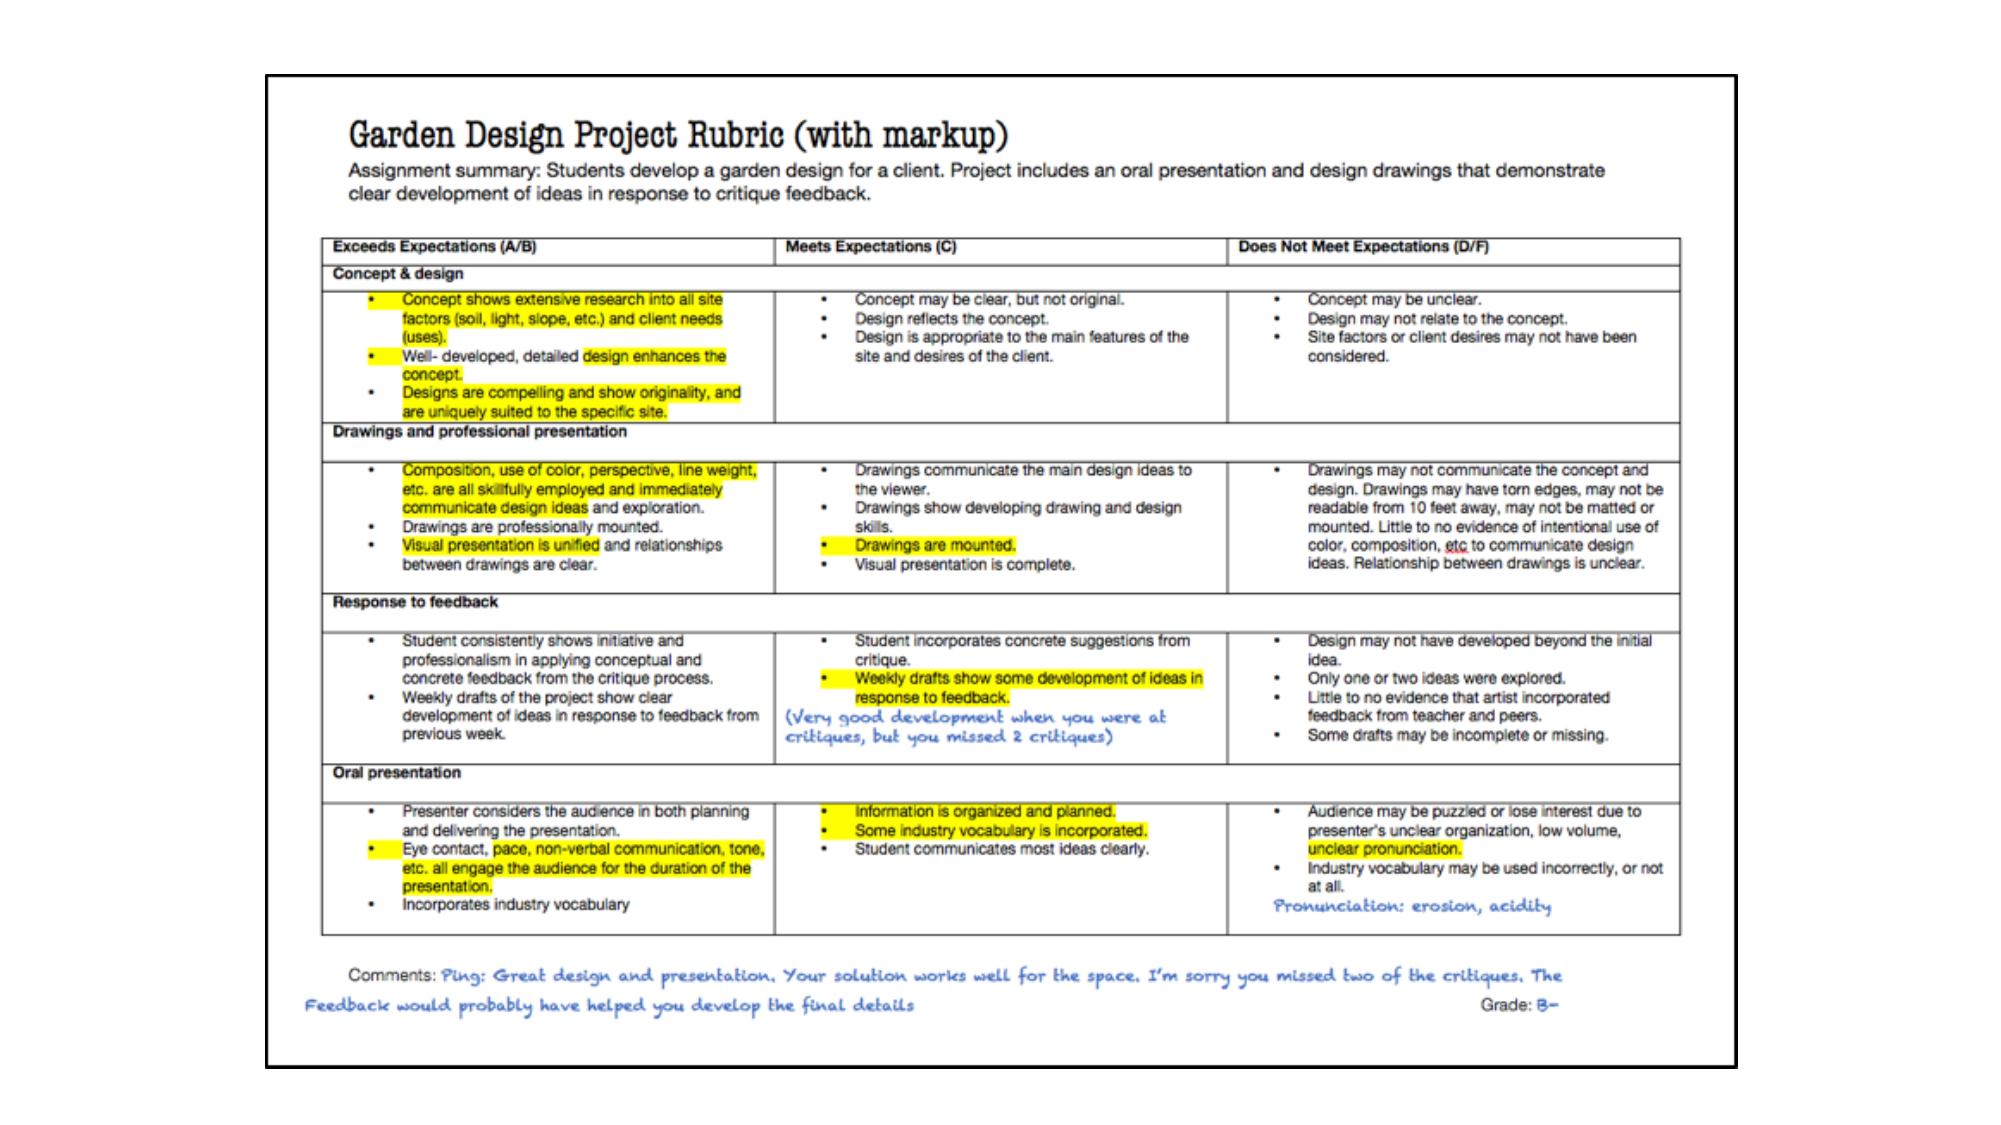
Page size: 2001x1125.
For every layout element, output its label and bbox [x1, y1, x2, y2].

picture [265, 74, 1738, 1069]
